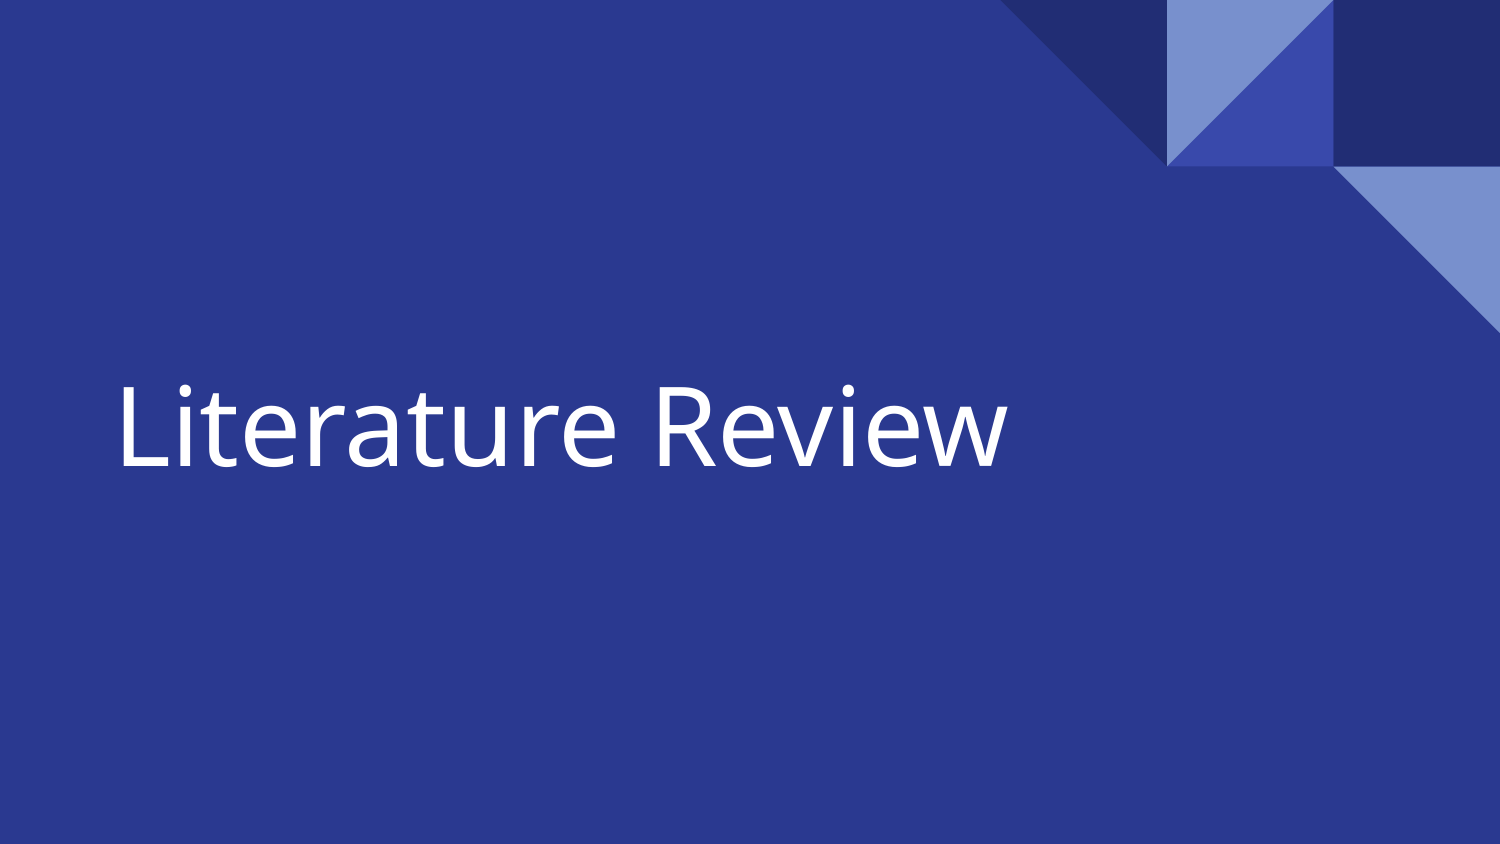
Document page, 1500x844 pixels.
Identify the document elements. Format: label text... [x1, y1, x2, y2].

title Literature Review [98, 353, 1447, 491]
